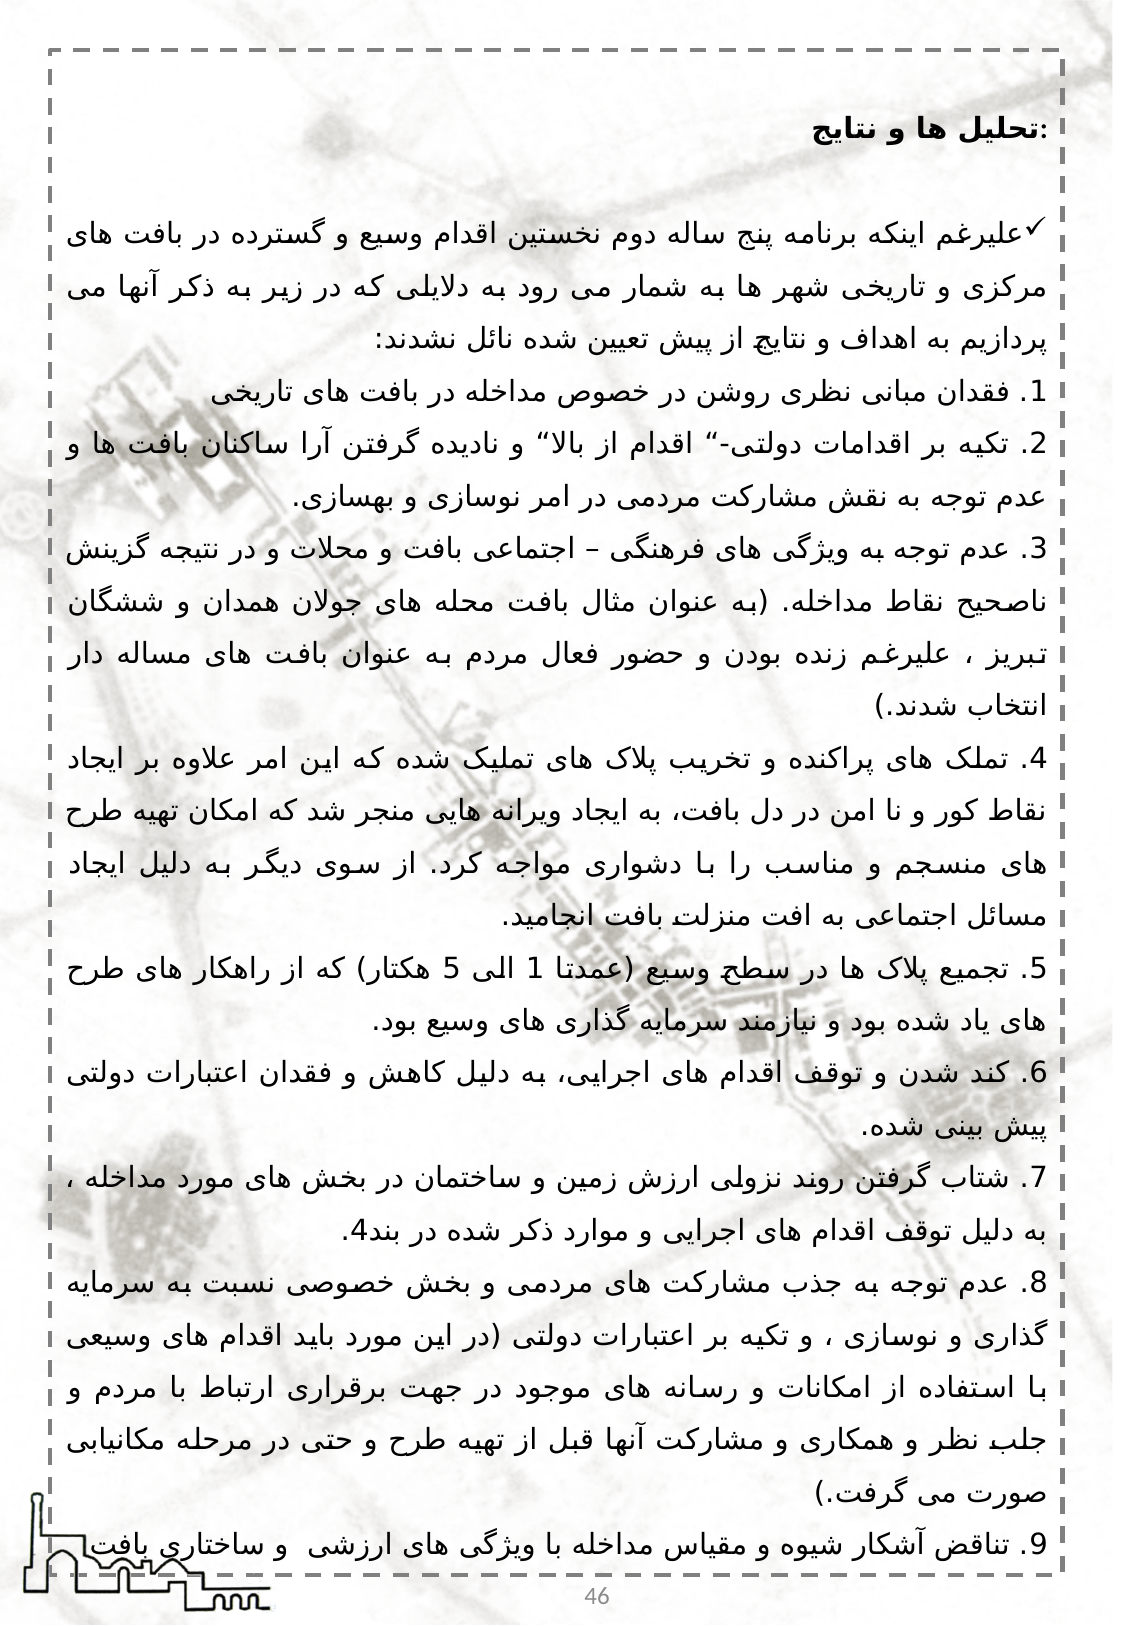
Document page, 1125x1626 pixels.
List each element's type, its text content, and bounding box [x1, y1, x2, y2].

text_box 46 [362, 1550, 625, 1625]
text_box تحلیل ها و نتایج: علیرغم اینکه برنامه پنج ساله دوم نخستین اقدام وسیع و گسترده در بافت های مرکزی و تاریخی شهر ها به شمار می رود به دلایلی که در زیر به ذکر آنها می پردازیم به اهداف و نتایج از پیش تعیین شده نائل نشدند: 1. فقدان مبانی نظری روشن در خصوص مداخله در بافت های تاریخی 2. تکیه بر اقدامات دولتی-“ اقدام از بالا“ و نادیده گرفتن آرا ساکنان بافت ها و عدم توجه به نقش مشارکت مردمی در امر نوسازی و بهسازی. 3. عدم توجه به ویژگی های فرهنگی – اجتماعی بافت و محلات و در نتیجه گزینش ناصحیح نقاط مداخله. (به عنوان مثال بافت محله های جولان همدان و ششگان تبریز ، علیرغم زنده بودن و حضور فعال مردم به عنوان بافت های مساله دار انتخاب شدند.) 4. تملک های پراکنده و تخریب پلاک های تملیک شده که این امر علاوه بر ایجاد نقاط کور و نا امن در دل بافت، به ایجاد ویرانه هایی منجر شد که امکان تهیه طرح های منسجم و مناسب را با دشواری مواجه کرد. از سوی دیگر به دلیل ایجاد مسائل اجتماعی به افت منزلت بافت انجامید. 5. تجمیع پلاک ها در سطح وسیع (عمدتا 1 الی 5 هکتار) که از راهکار های طرح های یاد شده بود و نیازمند سرمایه گذاری های وسیع بود. 6. کند شدن و توقف اقدام های اجرایی، به دلیل کاهش و فقدان اعتبارات دولتی پیش بینی شده. 7. شتاب گرفتن روند نزولی ارزش زمین و ساختمان در بخش های مورد مداخله ، به دلیل توقف اقدام های اجرایی و موارد ذکر شده در بند4. 8. عدم توجه به جذب مشارکت های مردمی و بخش خصوصی نسبت به سرمایه گذاری و نوسازی ، و تکیه بر اعتبارات دولتی (در این مورد باید اقدام های وسیعی با استفاده از امکانات و رسانه های موجود در جهت برقراری ارتباط با مردم و جلب نظر و همکاری و مشارکت آنها قبل از تهیه طرح و حتی در مرحله مکانیابی صورت می گرفت.) 9. تناقض آشکار شیوه و مقیاس مداخله با ویژگی های ارزشی و ساختاری بافت. بهره وری مثبت از فضا های ساخته شده به شکلی فعال و از طریق تامین نیاز های اولیه و ایجاد نیاز های زیستی برابر برای ساکنان هسته قدیمی و ساکنان سطوح نوساز شهر از فرسودگی بیشتر بافت جلوگیری و سبب ارقای کیفیت بافت تاریخی می شود. [48, 48, 1065, 254]
picture [13, 1419, 276, 1625]
text_box تحلیل ها و نتایج: علیرغم اینکه برنامه پنج ساله دوم نخستین اقدام وسیع و گسترده در بافت های مرکزی و تاریخی شهر ها به شمار می رود به دلایلی که در زیر به ذکر آنها می پردازیم به اهداف و نتایج از پیش تعیین شده نائل نشدند: 1. فقدان مبانی نظری روشن در خصوص مداخله در بافت های تاریخی 2. تکیه بر اقدامات دولتی-“ اقدام از بالا“ و نادیده گرفتن آرا ساکنان بافت ها و عدم توجه به نقش مشارکت مردمی در امر نوسازی و بهسازی. 3. عدم توجه به ویژگی های فرهنگی – اجتماعی بافت و محلات و در نتیجه گزینش ناصحیح نقاط مداخله. (به عنوان مثال بافت محله های جولان همدان و ششگان تبریز ، علیرغم زنده بودن و حضور فعال مردم به عنوان بافت های مساله دار انتخاب شدند.) 4. تملک های پراکنده و تخریب پلاک های تملیک شده که این امر علاوه بر ایجاد نقاط کور و نا امن در دل بافت، به ایجاد ویرانه هایی منجر شد که امکان تهیه طرح های منسجم و مناسب را با دشواری مواجه کرد. از سوی دیگر به دلیل ایجاد مسائل اجتماعی به افت منزلت بافت انجامید. 5. تجمیع پلاک ها در سطح وسیع (عمدتا 1 الی 5 هکتار) که از راهکار های طرح های یاد شده بود و نیازمند سرمایه گذاری های وسیع بود. 6. کند شدن و توقف اقدام های اجرایی، به دلیل کاهش و فقدان اعتبارات دولتی پیش بینی شده. 7. شتاب گرفتن روند نزولی ارزش زمین و ساختمان در بخش های مورد مداخله ، به دلیل توقف اقدام های اجرایی و موارد ذکر شده در بند4. 8. عدم توجه به جذب مشارکت های مردمی و بخش خصوصی نسبت به سرمایه گذاری و نوسازی ، و تکیه بر اعتبارات دولتی (در این مورد باید اقدام های وسیعی با استفاده از امکانات و رسانه های موجود در جهت برقراری ارتباط با مردم و جلب نظر و همکاری و مشارکت آنها قبل از تهیه طرح و حتی در مرحله مکانیابی صورت می گرفت.) 9. تناقض آشکار شیوه و مقیاس مداخله با ویژگی های ارزشی و ساختاری بافت. بهره وری مثبت از فضا های ساخته شده به شکلی فعال و از طریق تامین نیاز های اولیه و ایجاد نیاز های زیستی برابر برای ساکنان هسته قدیمی و ساکنان سطوح نوساز شهر از فرسودگی بیشتر بافت جلوگیری و سبب ارقای کیفیت بافت تاریخی می شود. [48, 1378, 1065, 1577]
picture [0, 255, 1125, 1369]
